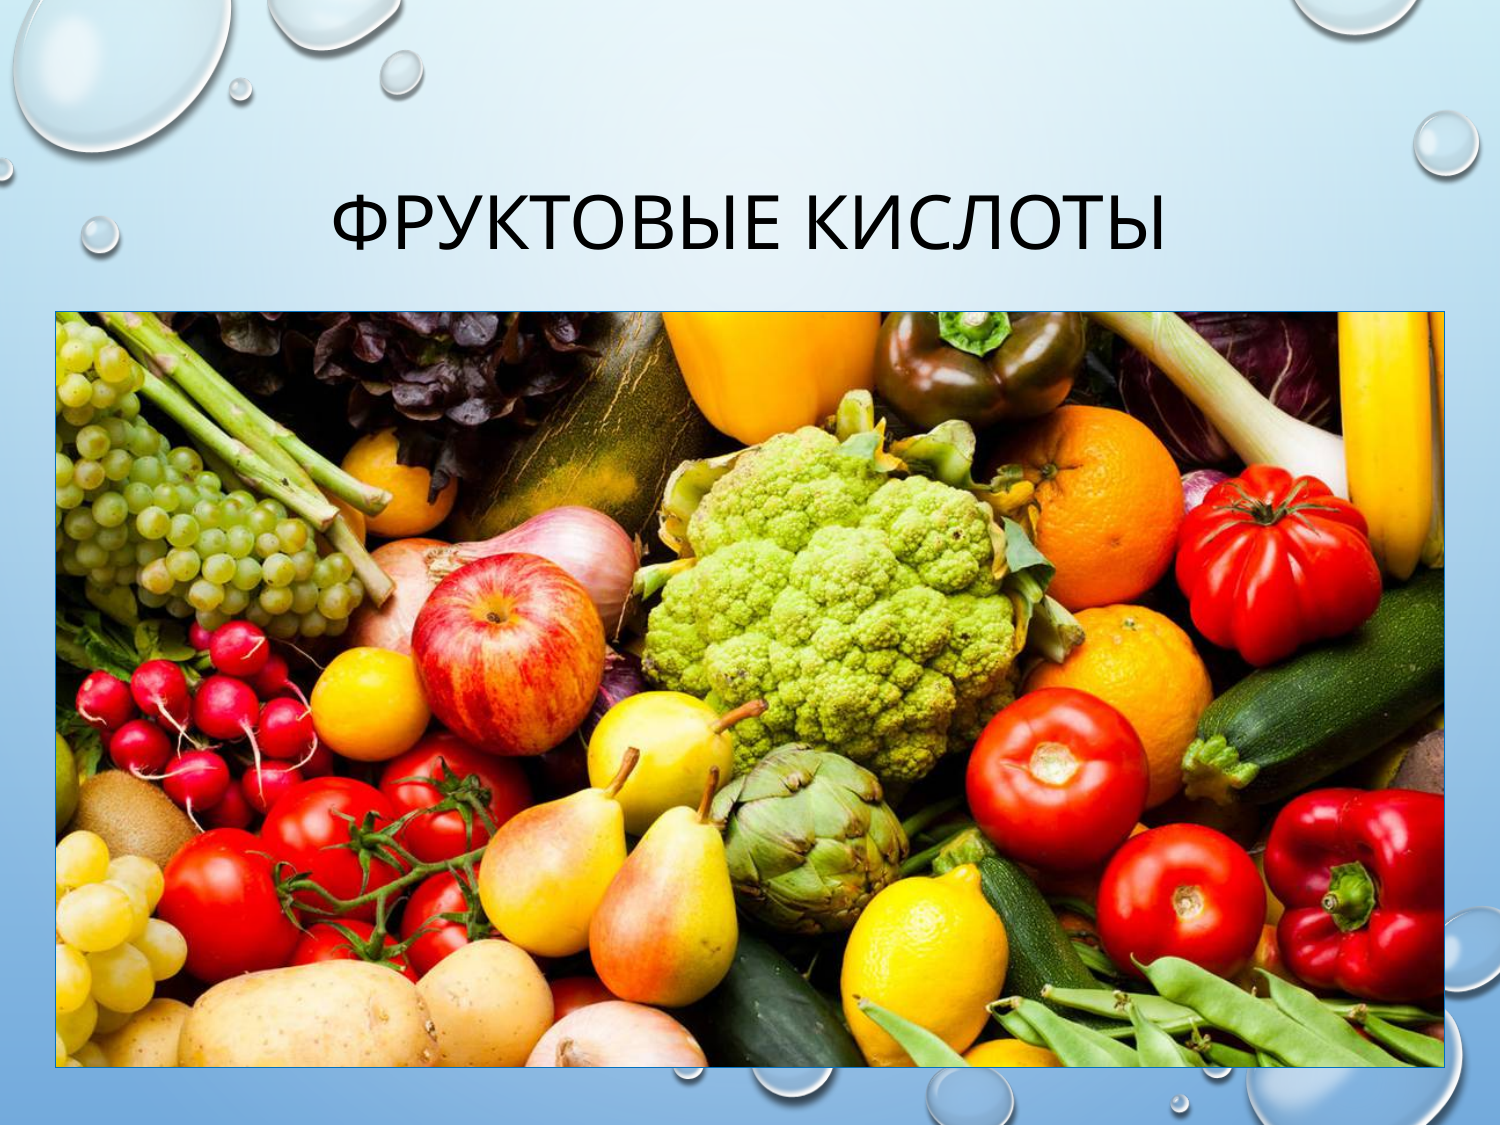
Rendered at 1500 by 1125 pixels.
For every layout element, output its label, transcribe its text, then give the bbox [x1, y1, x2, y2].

title Фруктовые кислоты [112, 94, 1388, 309]
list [55, 311, 1445, 1068]
picture [0, 0, 1500, 1125]
